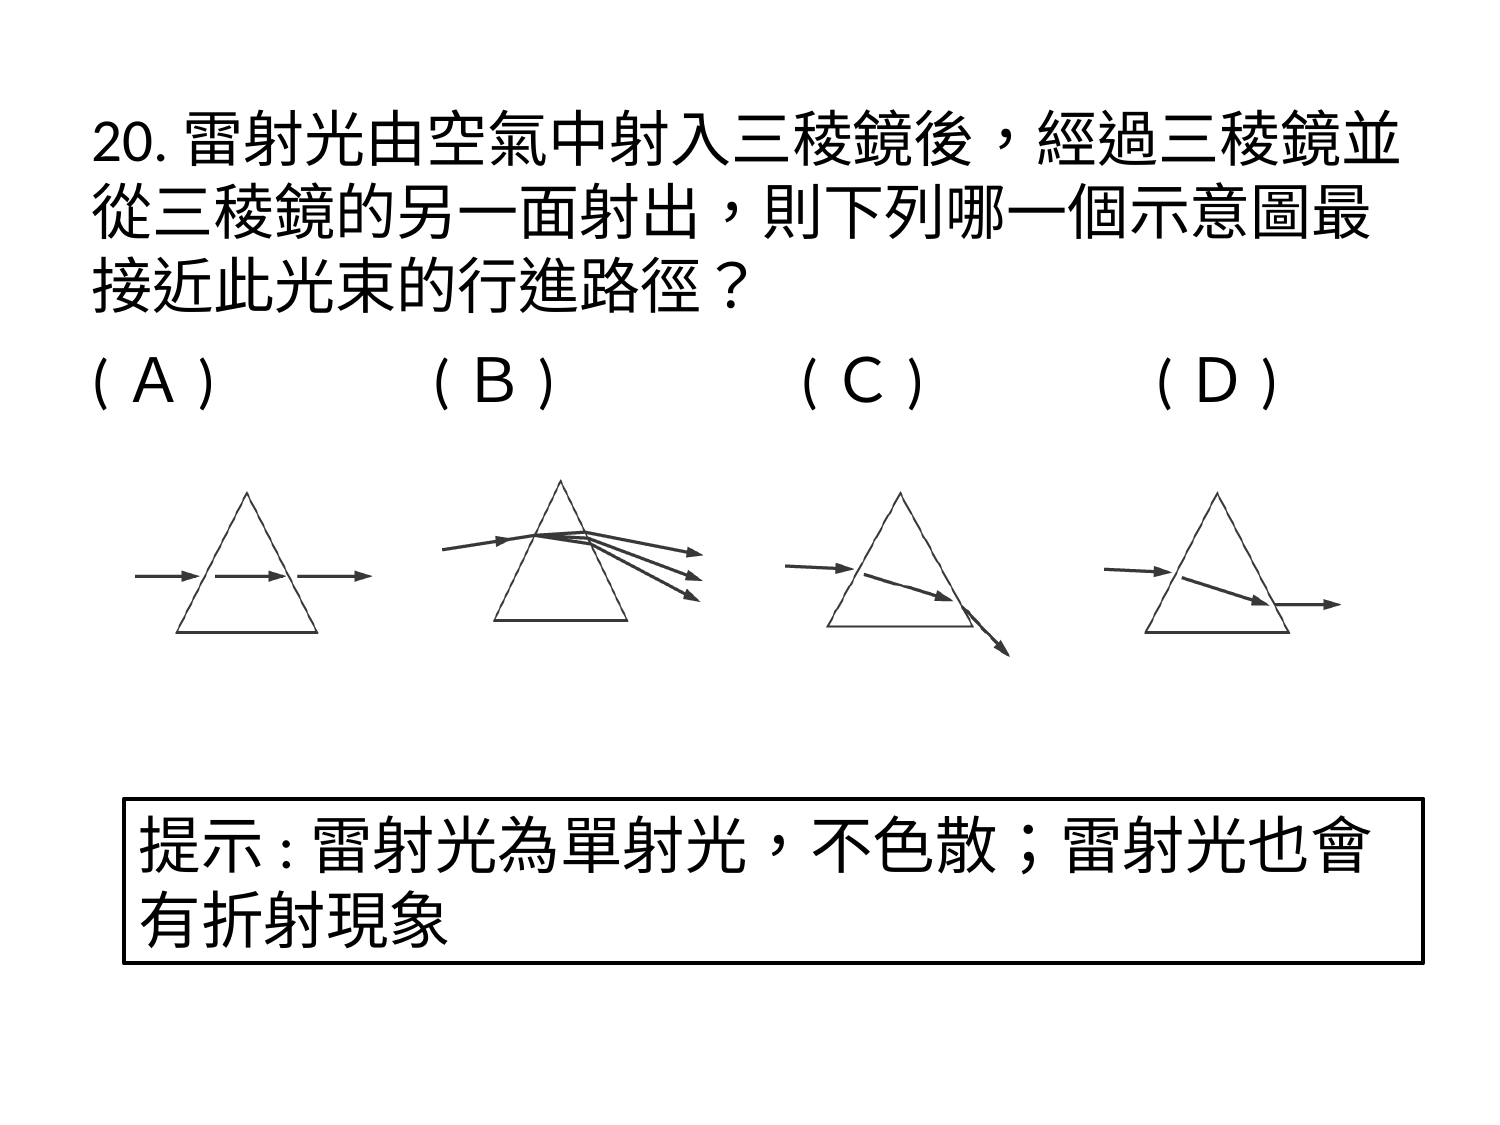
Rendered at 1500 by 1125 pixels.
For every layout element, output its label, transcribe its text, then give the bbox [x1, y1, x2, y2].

picture [442, 479, 703, 622]
picture [785, 491, 1010, 658]
picture [1104, 491, 1341, 634]
picture [135, 491, 373, 634]
text_box 提示:雷射光為單射光，不色散；雷射光也會有折射現象 [122, 797, 1425, 965]
title 20.雷射光由空氣中射入三稜鏡後，經過三稜鏡並從三稜鏡的另一面射出，則下列哪一個示意圖最接近此光束的行進路徑？ (Ａ) (Ｂ) (Ｃ) (Ｄ) [76, 90, 1427, 528]
